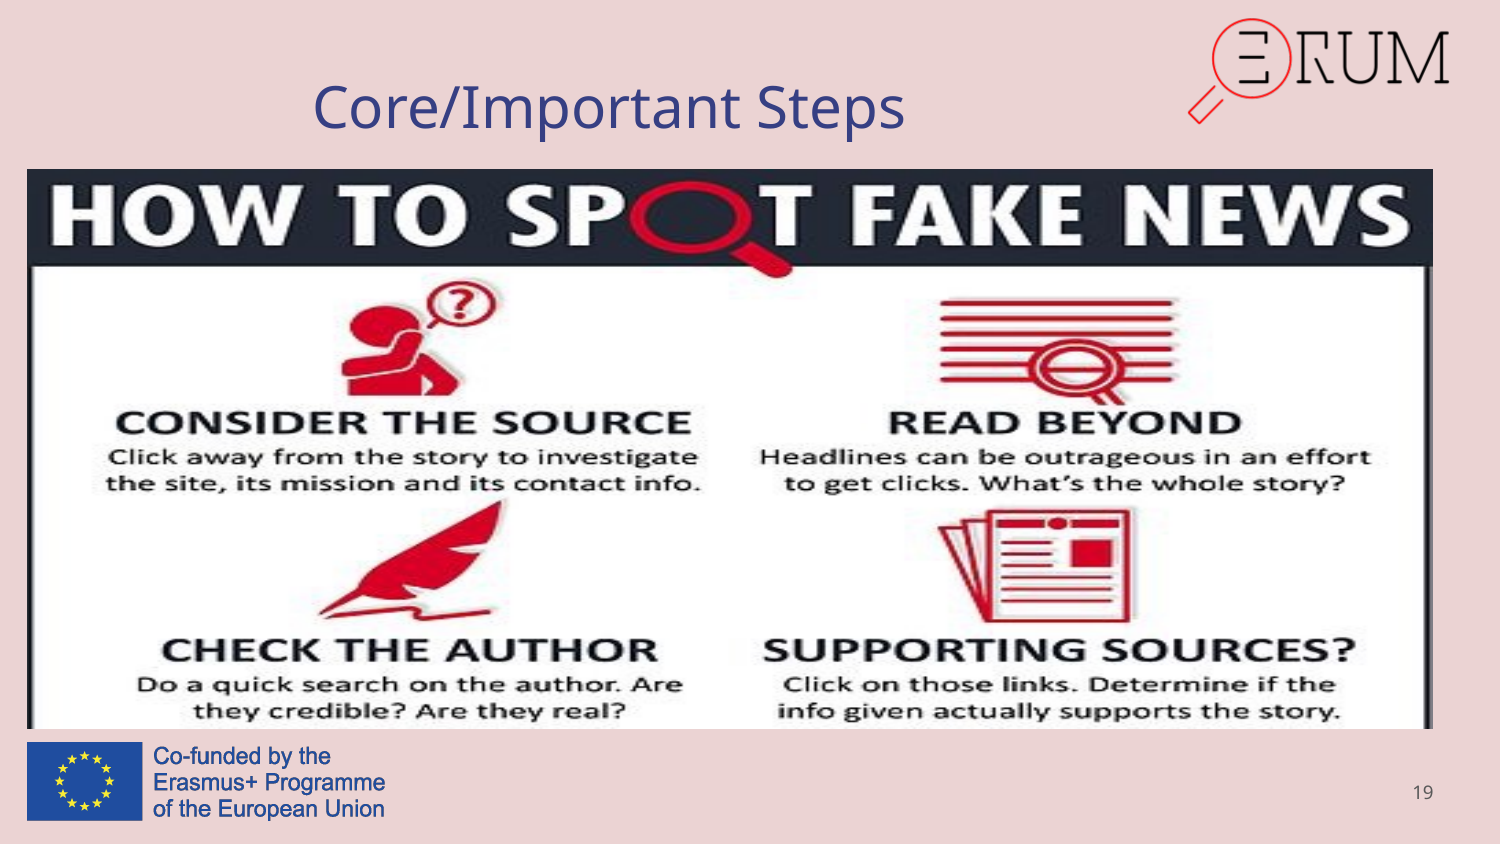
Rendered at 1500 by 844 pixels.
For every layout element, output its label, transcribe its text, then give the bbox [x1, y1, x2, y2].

picture [27, 169, 1433, 729]
title Core/Important Steps [51, 55, 1168, 150]
picture [1136, 0, 1500, 137]
slide_number 19 [1358, 761, 1449, 826]
picture [27, 742, 385, 821]
